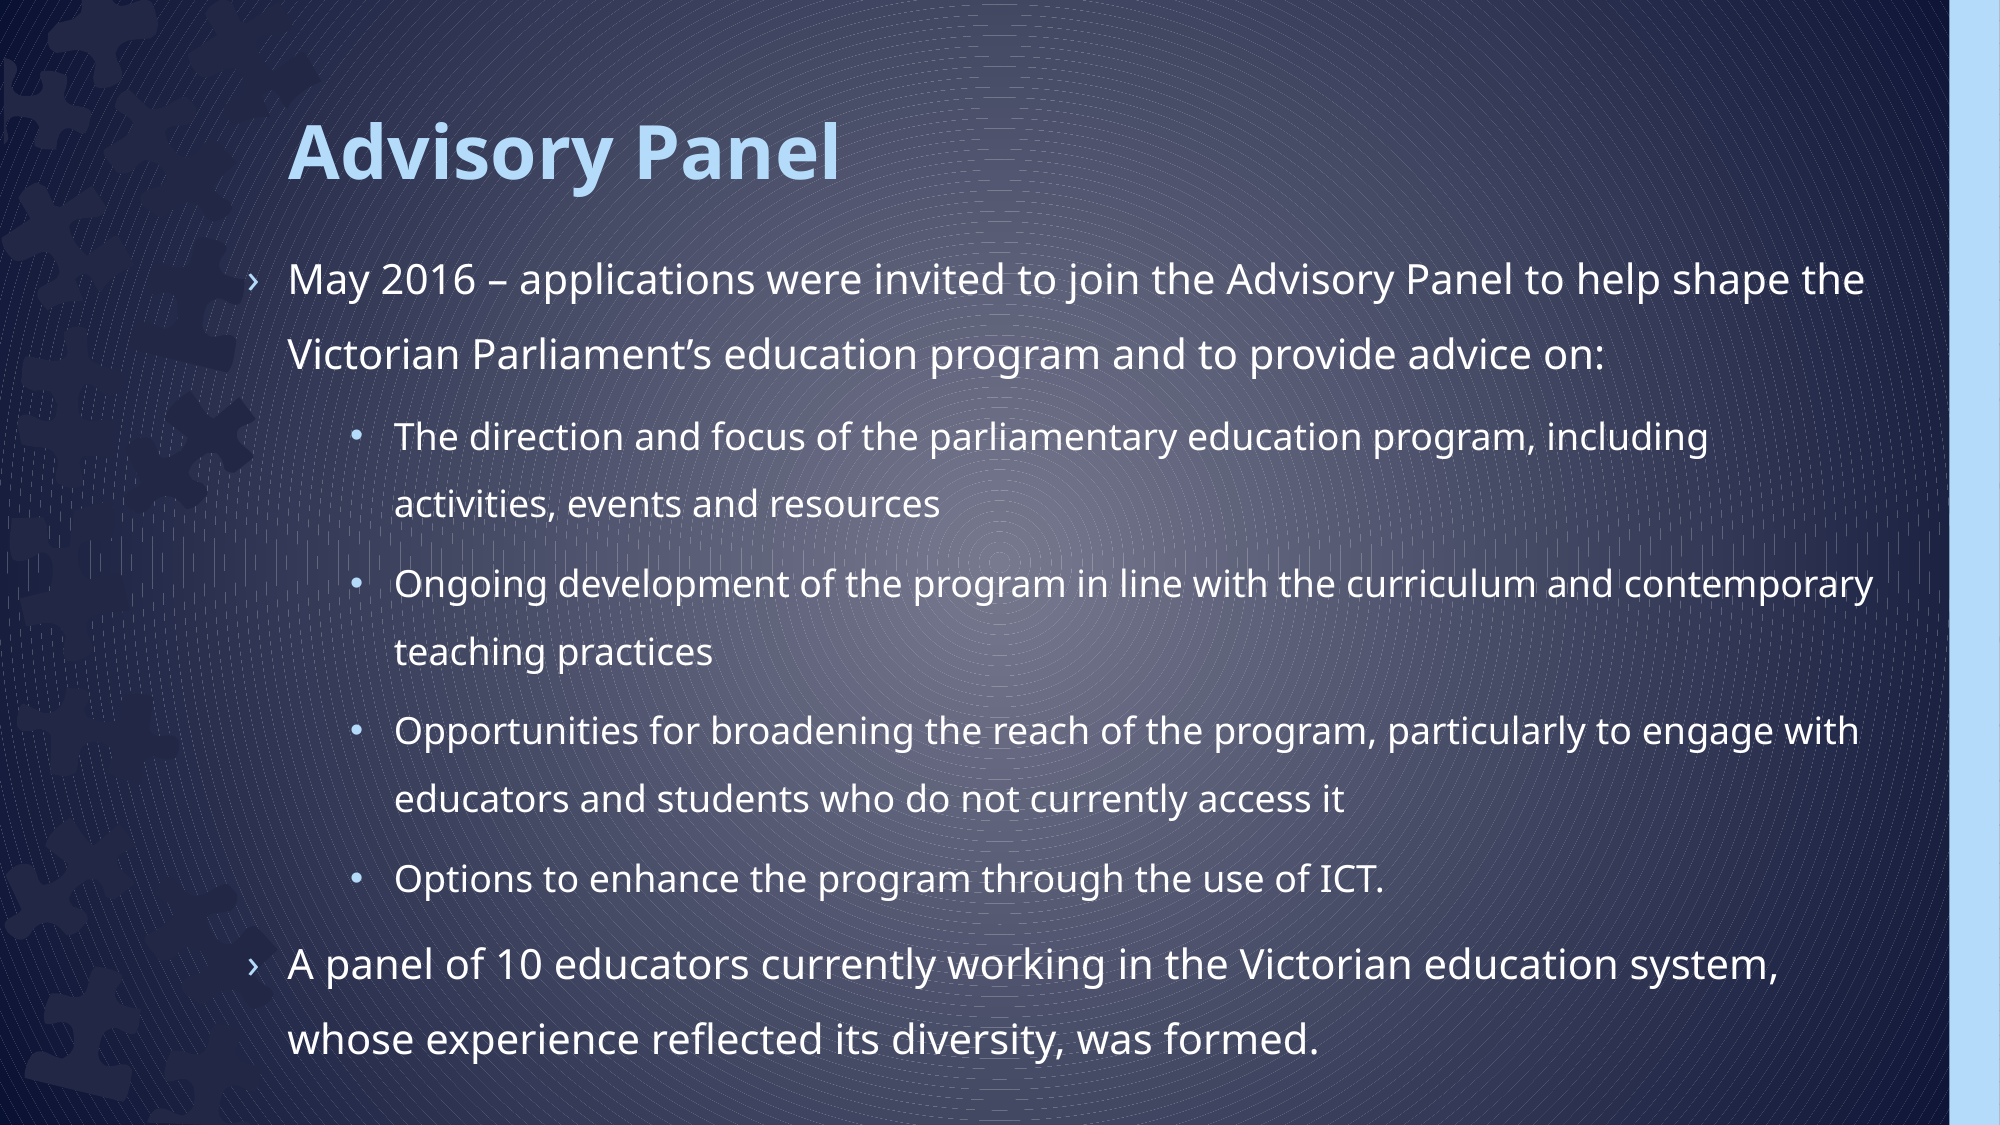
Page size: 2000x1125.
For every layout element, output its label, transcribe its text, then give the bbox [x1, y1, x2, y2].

list May 2016 – applications were invited to join the Advisory Panel to help shape the Victorian Parliament’s education program and to provide advice on: The direction and focus of the parliamentary education program, including activities, events and resources Ongoing development of the program in line with the curriculum and contemporary teaching practices Opportunities for broadening the reach of the program, particularly to engage with educators and students who do not currently access it Options to enhance the program through the use of ICT. A panel of 10 educators currently working in the Victorian education system, whose experience reflected its diversity, was formed. [231, 219, 1899, 1111]
title Advisory Panel [273, 0, 1879, 204]
